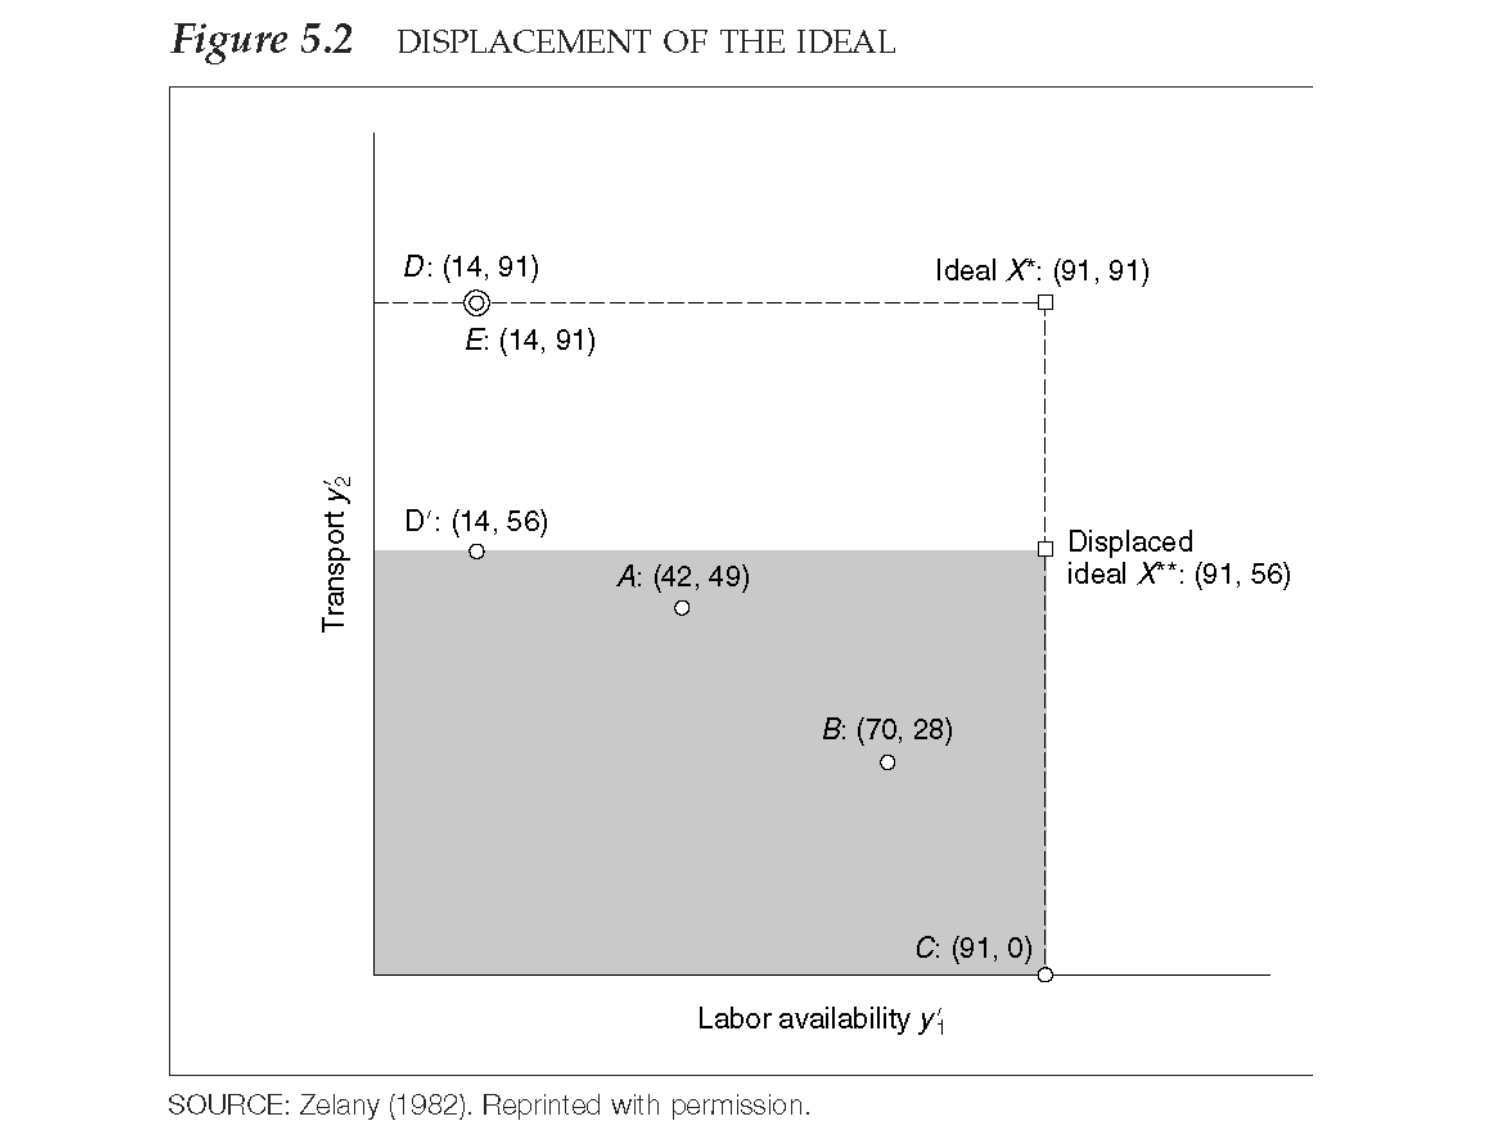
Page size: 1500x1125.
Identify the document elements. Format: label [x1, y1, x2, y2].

picture [154, 0, 1313, 1125]
